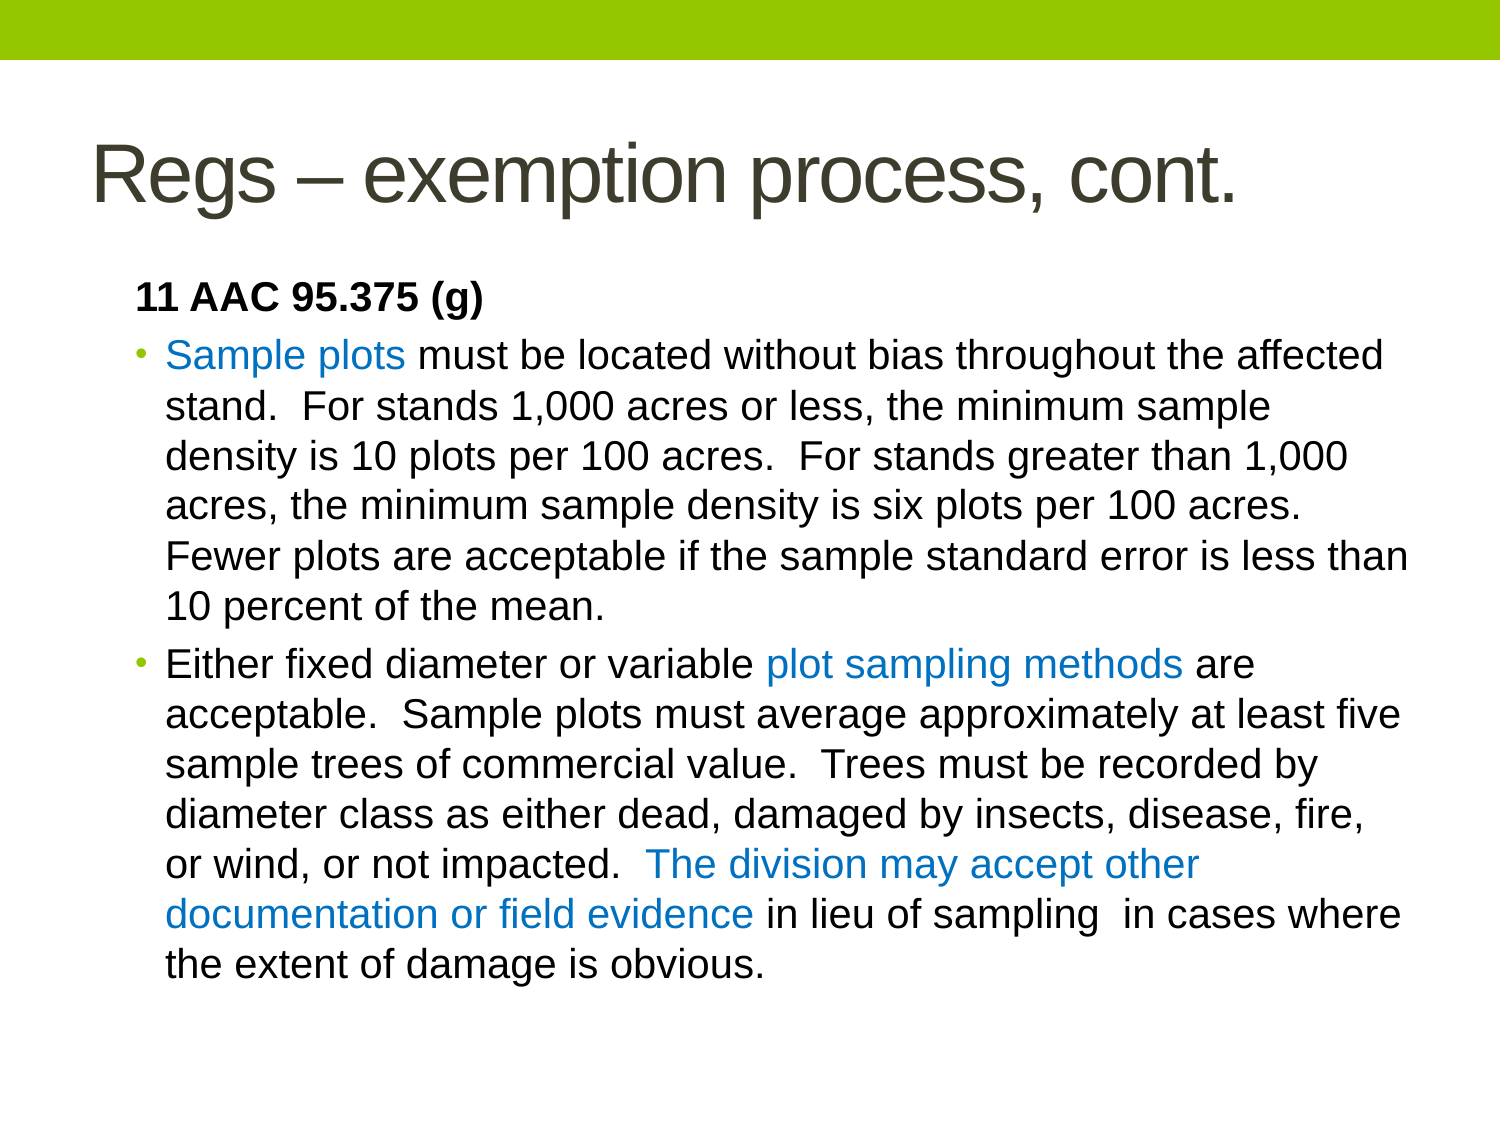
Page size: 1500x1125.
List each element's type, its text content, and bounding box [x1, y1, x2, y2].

title Regs – exemption process, cont. [75, 87, 1425, 250]
list 11 AAC 95.375 (g) Sample plots must be located without bias throughout the affected stand. For stands 1,000 acres or less, the minimum sample density is 10 plots per 100 acres. For stands greater than 1,000 acres, the minimum sample density is six plots per 100 acres. Fewer plots are acceptable if the sample standard error is less than 10 percent of the mean. Either fixed diameter or variable plot sampling methods are acceptable. Sample plots must average approximately at least five sample trees of commercial value. Trees must be recorded by diameter class as either dead, damaged by insects, disease, fire, or wind, or not impacted. The division may accept other documentation or field evidence in lieu of sampling in cases where the extent of damage is obvious. [75, 262, 1425, 1063]
